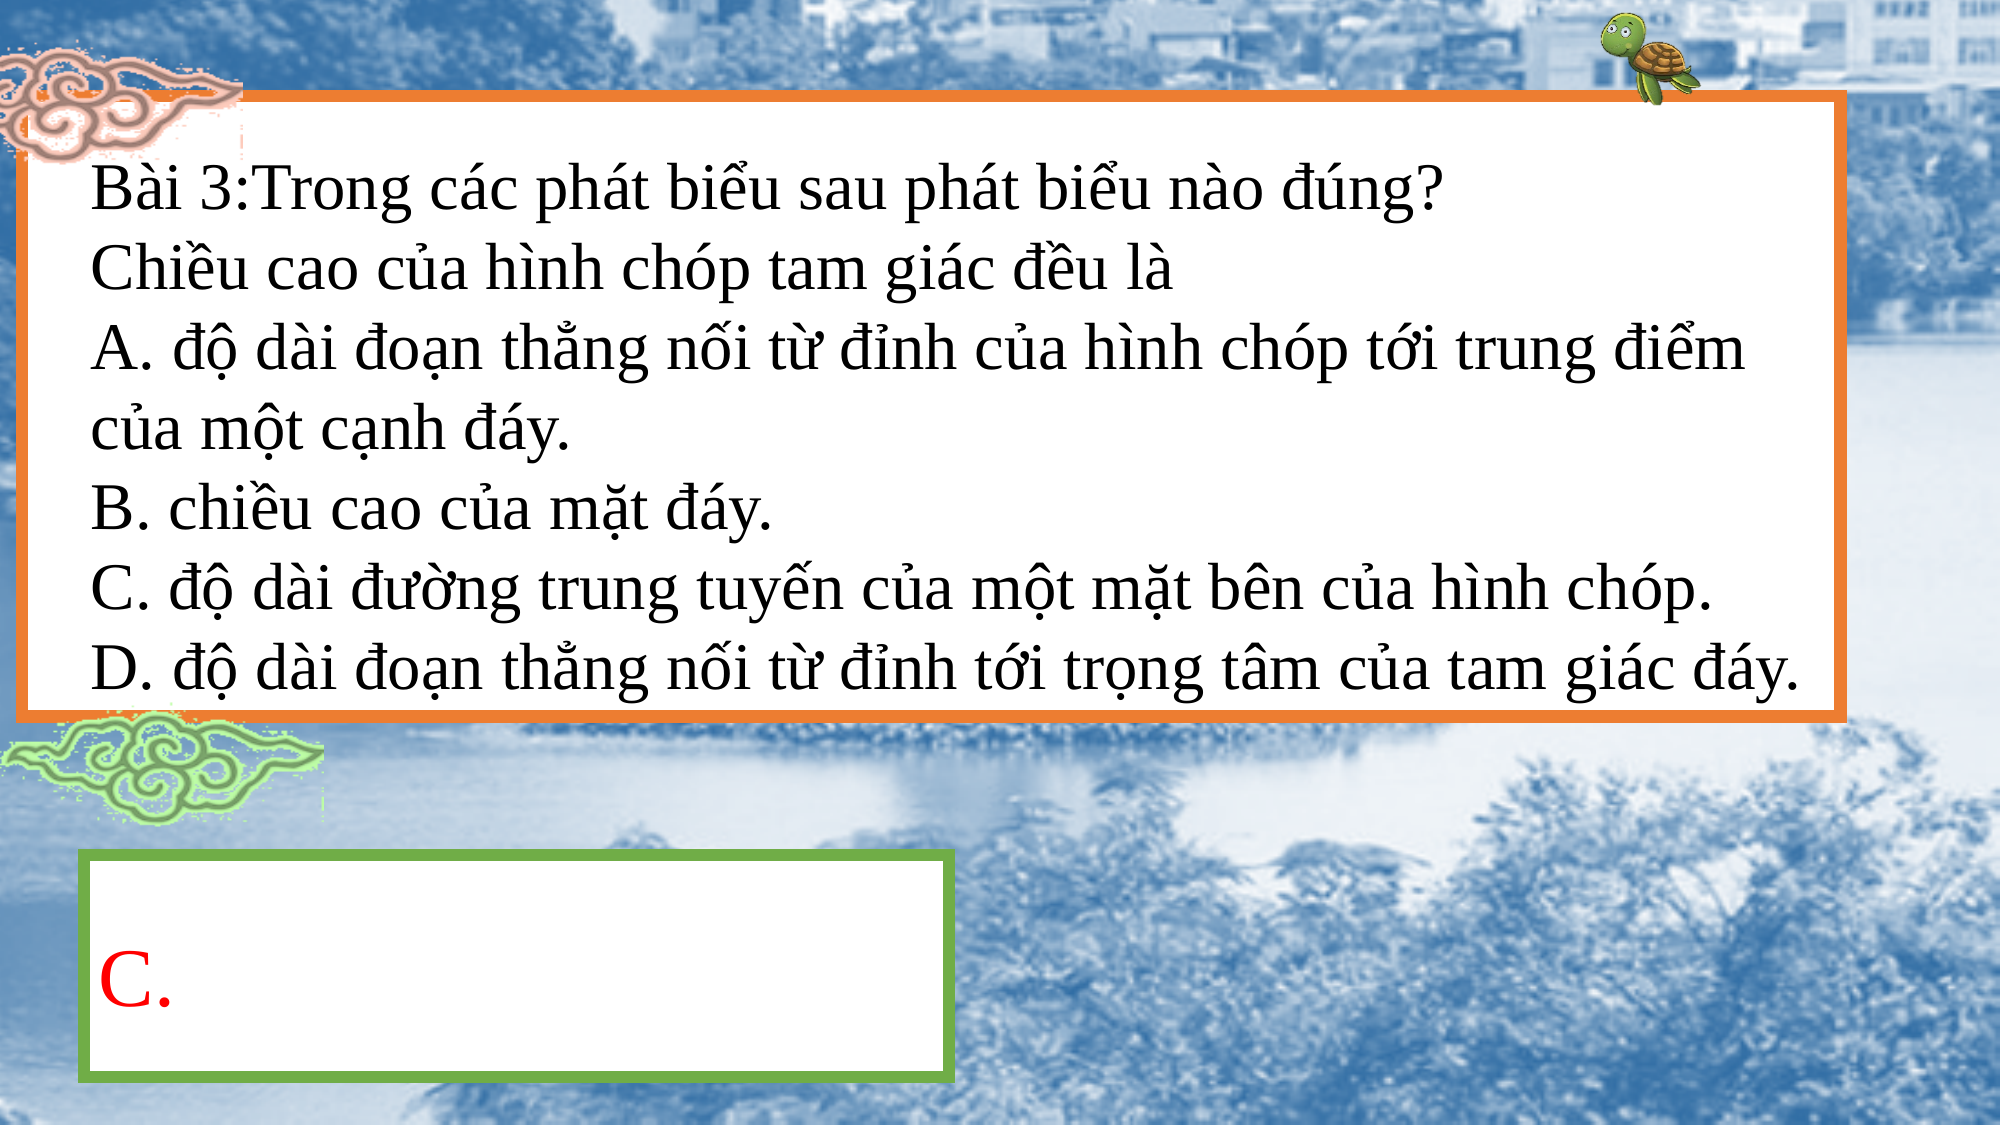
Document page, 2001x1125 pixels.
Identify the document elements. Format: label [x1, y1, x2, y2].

text_box [0, 687, 950, 1078]
picture [0, 0, 2000, 1125]
text_box [0, 24, 1841, 717]
